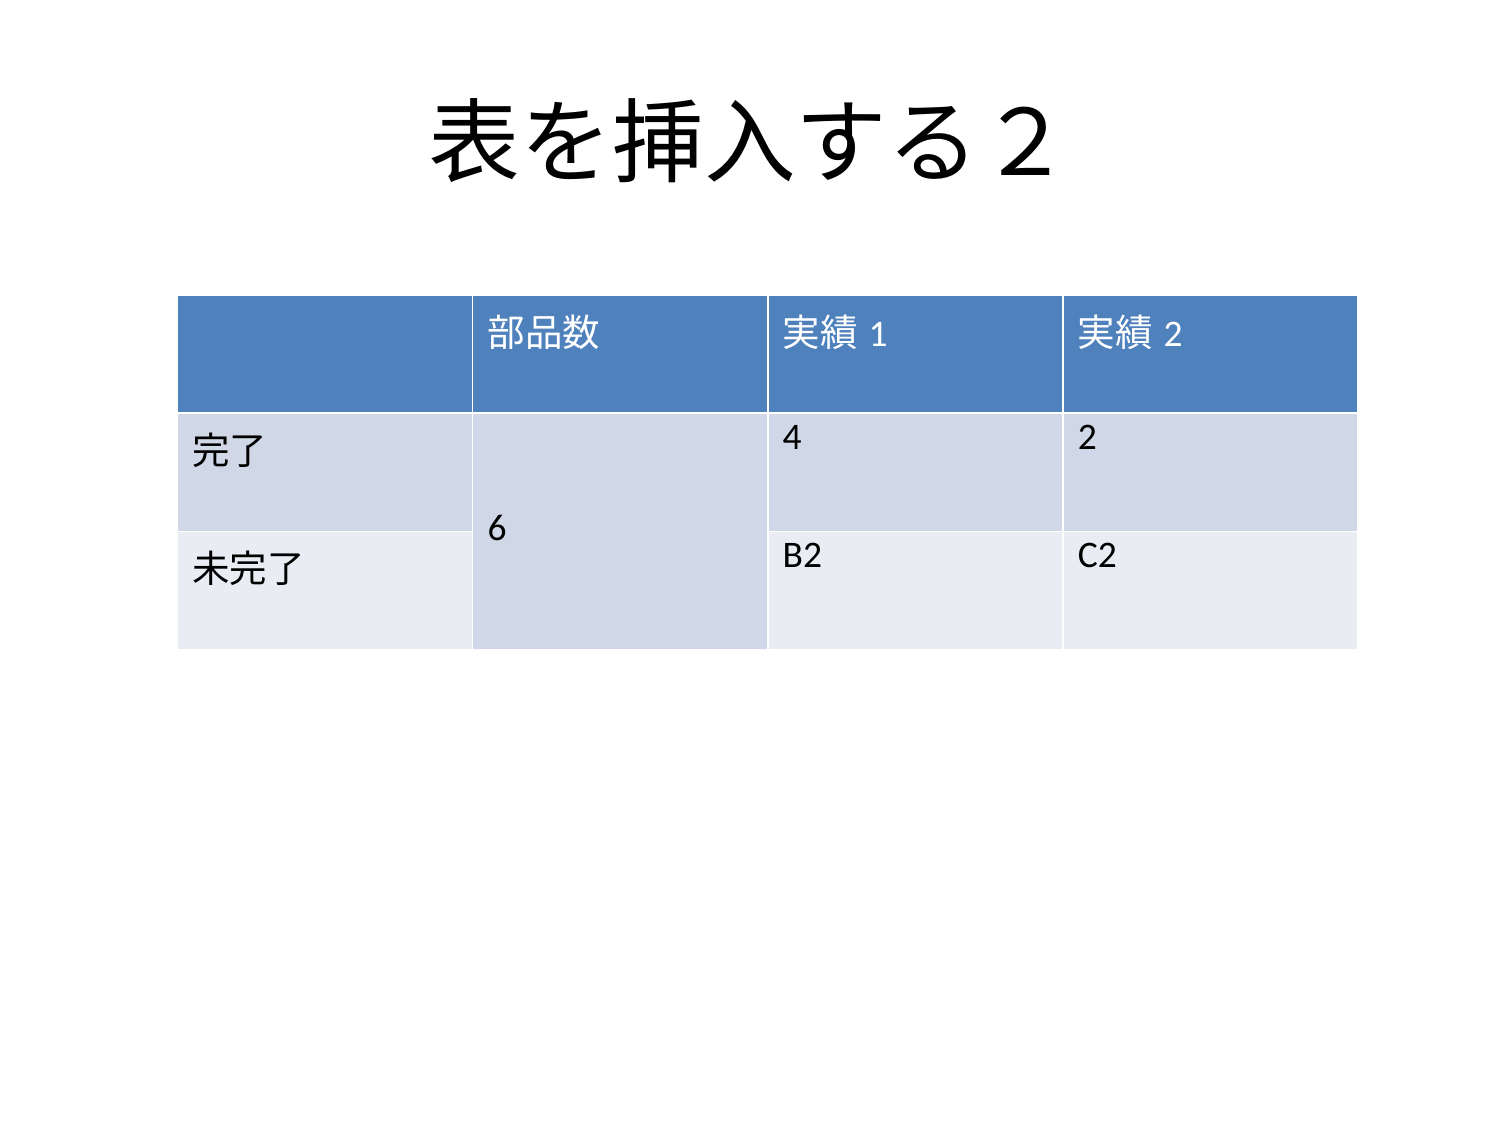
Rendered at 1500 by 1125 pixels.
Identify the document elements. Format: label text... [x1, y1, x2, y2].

table_cell 4 [769, 414, 1062, 531]
title 表を挿入する２ [75, 45, 1425, 233]
table_cell 2 [1064, 414, 1357, 531]
table_cell 完了 [178, 414, 472, 531]
table_header [178, 296, 472, 412]
table_cell 未完了 [178, 532, 472, 649]
table_header 部品数 [473, 296, 767, 412]
table_header 実績1 [769, 296, 1062, 412]
table_cell 6 [473, 414, 767, 649]
table_cell C2 [1064, 532, 1357, 649]
table_header 実績2 [1064, 296, 1357, 412]
table_cell B2 [769, 532, 1062, 649]
